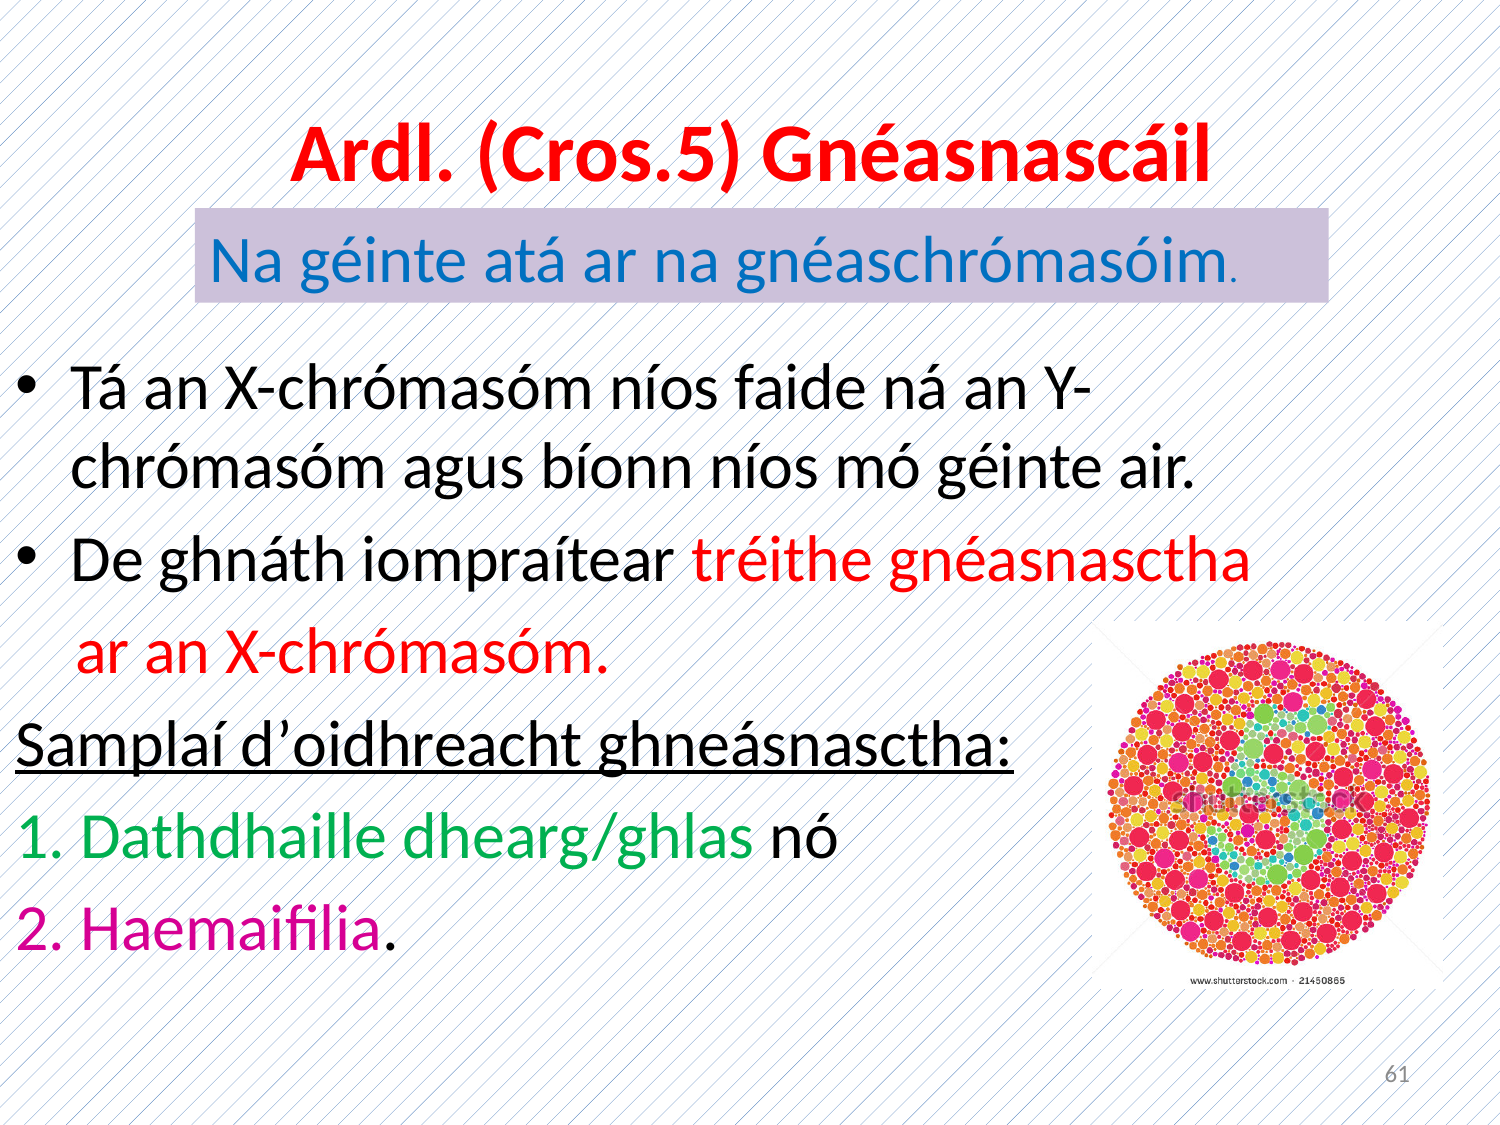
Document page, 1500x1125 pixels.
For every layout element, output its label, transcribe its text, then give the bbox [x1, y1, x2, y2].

list Tá an X-chrómasóm níos faide ná an Y-chrómasóm agus bíonn níos mó géinte air. De ghnáth iompraítear tréithe gnéasnasctha ar an X-chrómasóm. Samplaí d’oidhreacht ghneásnasctha: 1. Dathdhaille dhearg/ghlas nó 2. Haemaifilia. [0, 273, 1413, 976]
picture [1092, 621, 1443, 989]
slide_number 61 [1074, 1042, 1425, 1103]
title Ardl. (Cros.5) Gnéasnascáil [76, 90, 1427, 206]
text_box Na géinte atá ar na gnéaschrómasóim. [194, 208, 1329, 303]
